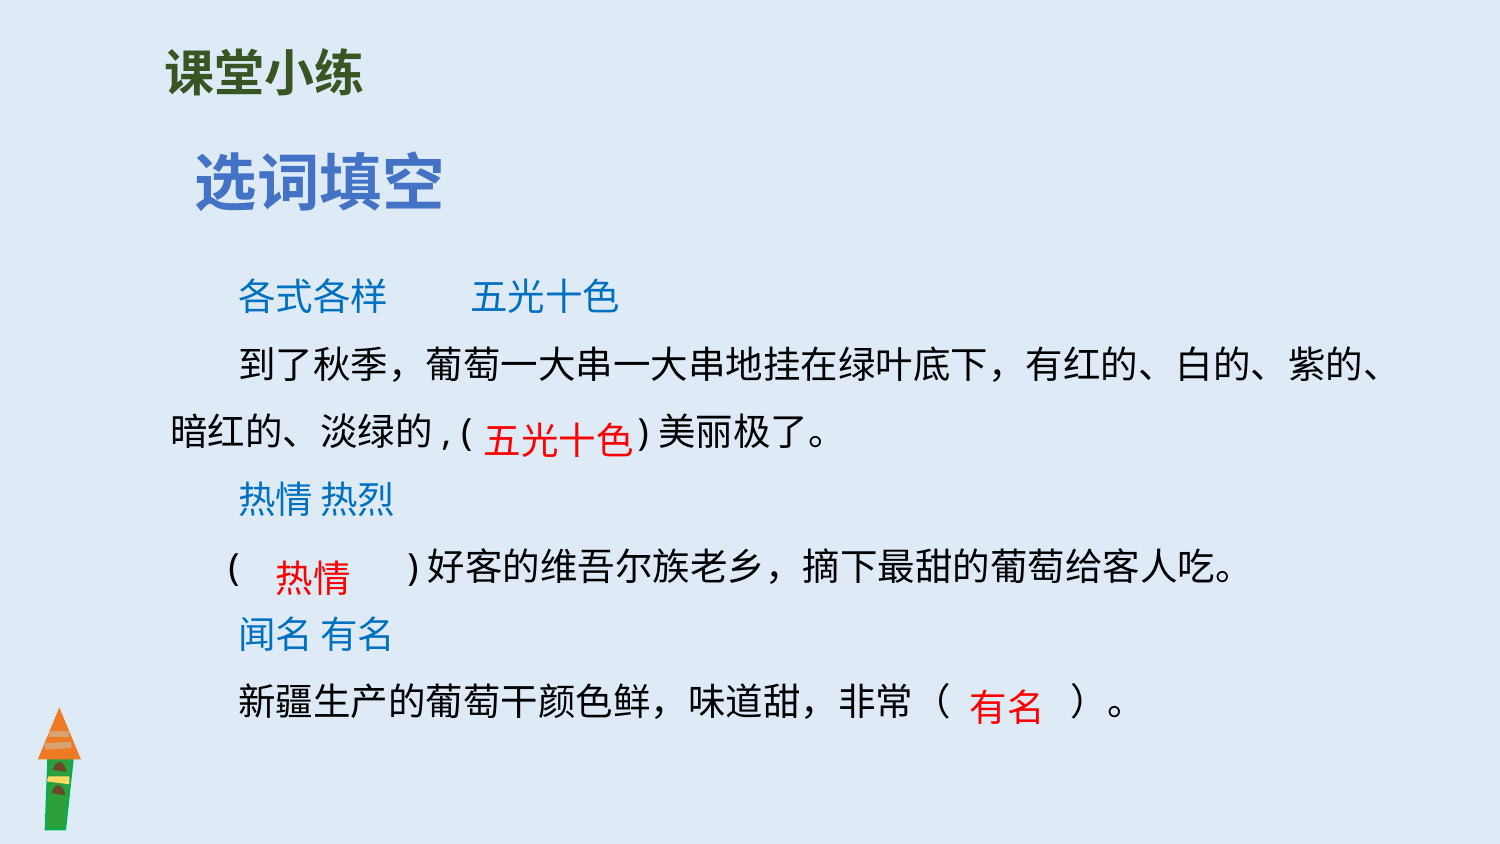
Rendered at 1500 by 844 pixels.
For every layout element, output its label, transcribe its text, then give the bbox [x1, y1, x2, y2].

text_box 课堂小练 [152, 35, 376, 107]
text_box 各式各样 五光十色 到了秋季，葡萄一大串一大串地挂在绿叶底下，有红的、白的、紫的、暗红的、淡绿的, ( )美丽极了。 热情 热烈 ( )好客的维吾尔族老乡，摘下最甜的葡萄给客人吃。 闻名 有名 新疆生产的葡萄干颜色鲜，味道甜，非常（ ）。 [158, 244, 1417, 729]
text_box 选词填空 [183, 137, 495, 224]
text_box 五光十色 [472, 343, 740, 468]
text_box 有名 [958, 611, 1226, 735]
text_box 热情 [264, 481, 532, 606]
